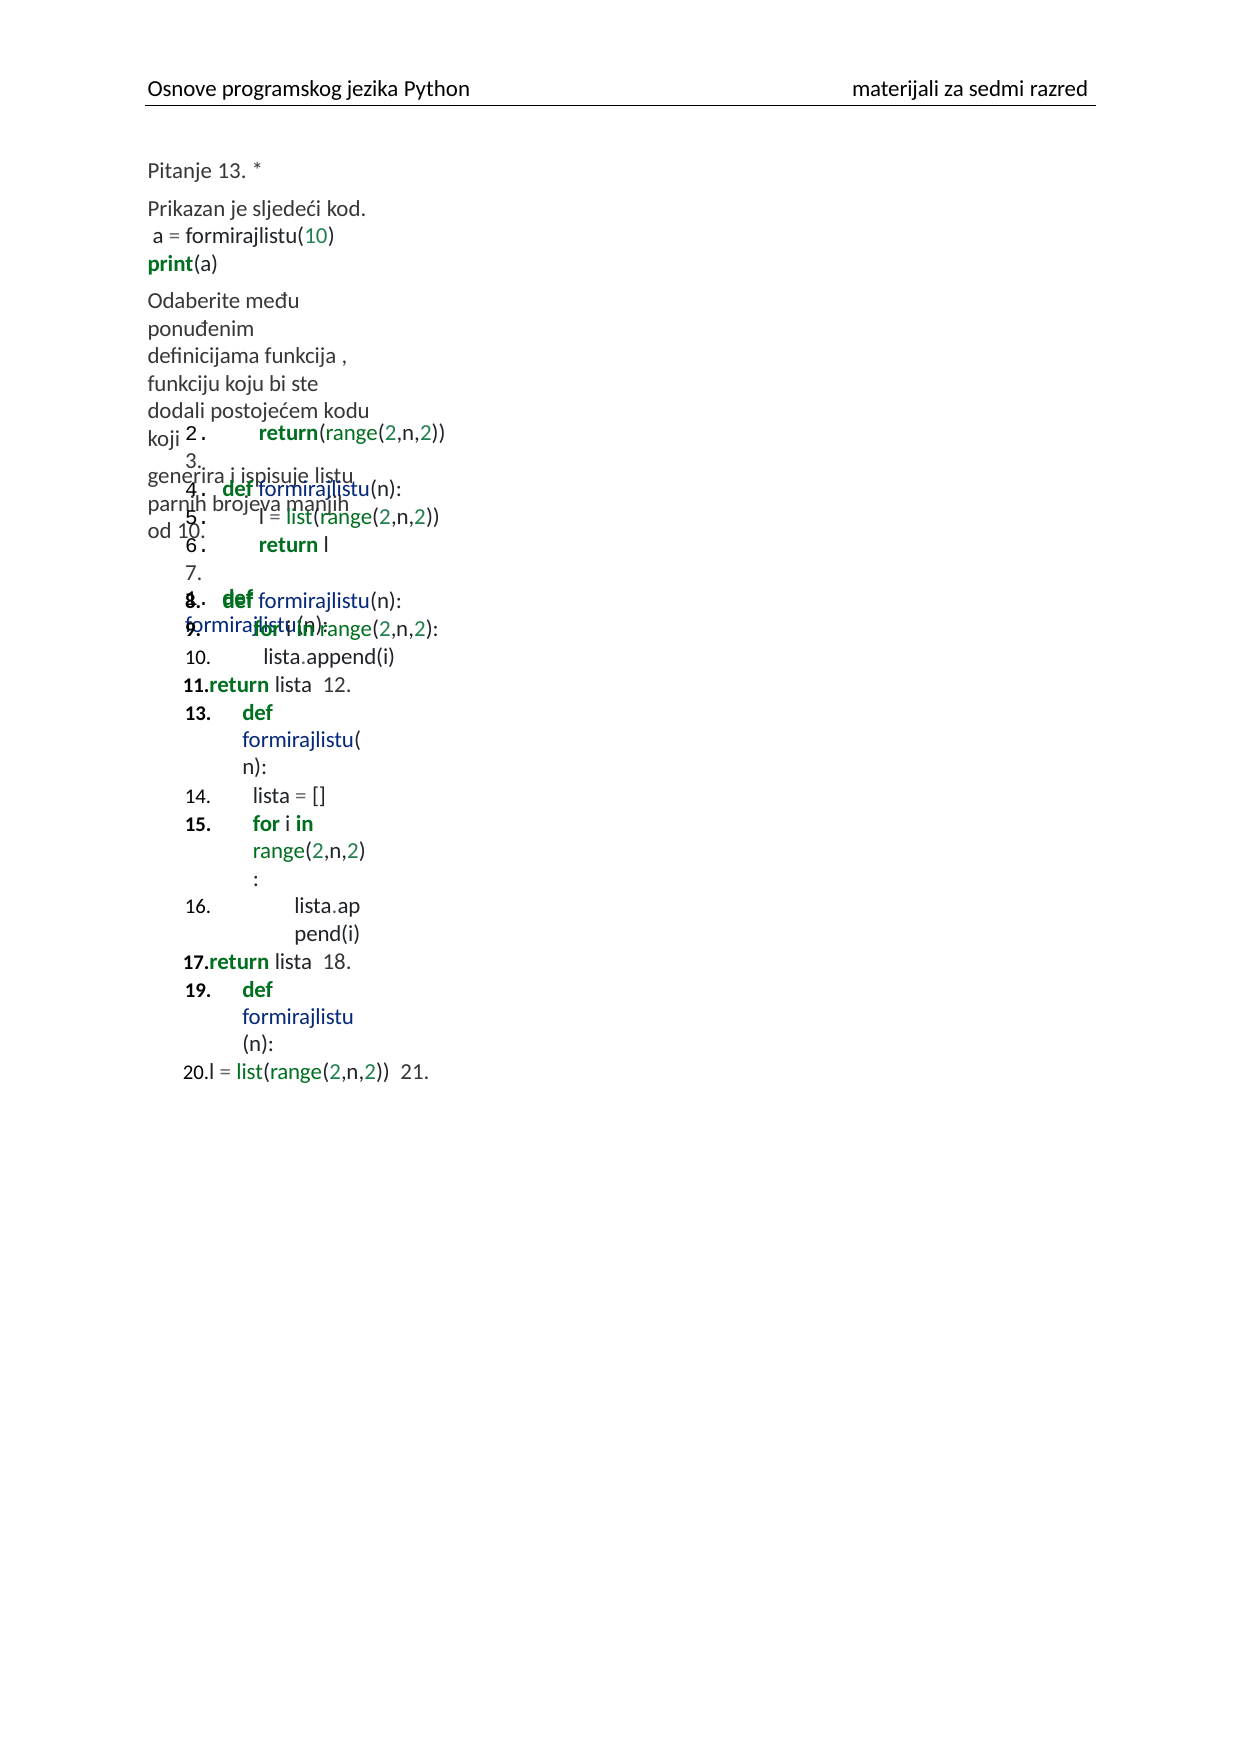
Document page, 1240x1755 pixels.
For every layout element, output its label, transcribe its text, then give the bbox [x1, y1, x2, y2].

text_box Pitanje 13. * Prikazan je sljedeći kod. a = formirajlistu(10) print(a) Odaberite među ponuđenim definicijama funkcija , funkciju koju bi ste dodali postojećem kodu koji generira i ispisuje listu parnih brojeva manjih od 10. 1. def formirajlistu(n): [145, 143, 1078, 638]
text_box def formirajlistu(n): for i in range(2,n,2): lista.append(i) return lista 12. def formirajlistu(n): lista = [] for i in range(2,n,2): lista.append(i) return lista 18. def formirajlistu(n): l = list(range(2,n,2)) 21. [182, 583, 453, 1084]
text_box 2. 3. [182, 417, 213, 471]
text_box Osnove programskog jezika Python [145, 71, 477, 102]
text_box materijali za sedmi razred [850, 71, 1095, 102]
text_box 5. 6. 7. [182, 498, 213, 583]
text_box return(range(2,n,2)) [256, 415, 449, 446]
text_box l = list(range(2,n,2)) return l [256, 499, 444, 558]
text_box 4. def formirajlistu(n): [182, 471, 408, 502]
